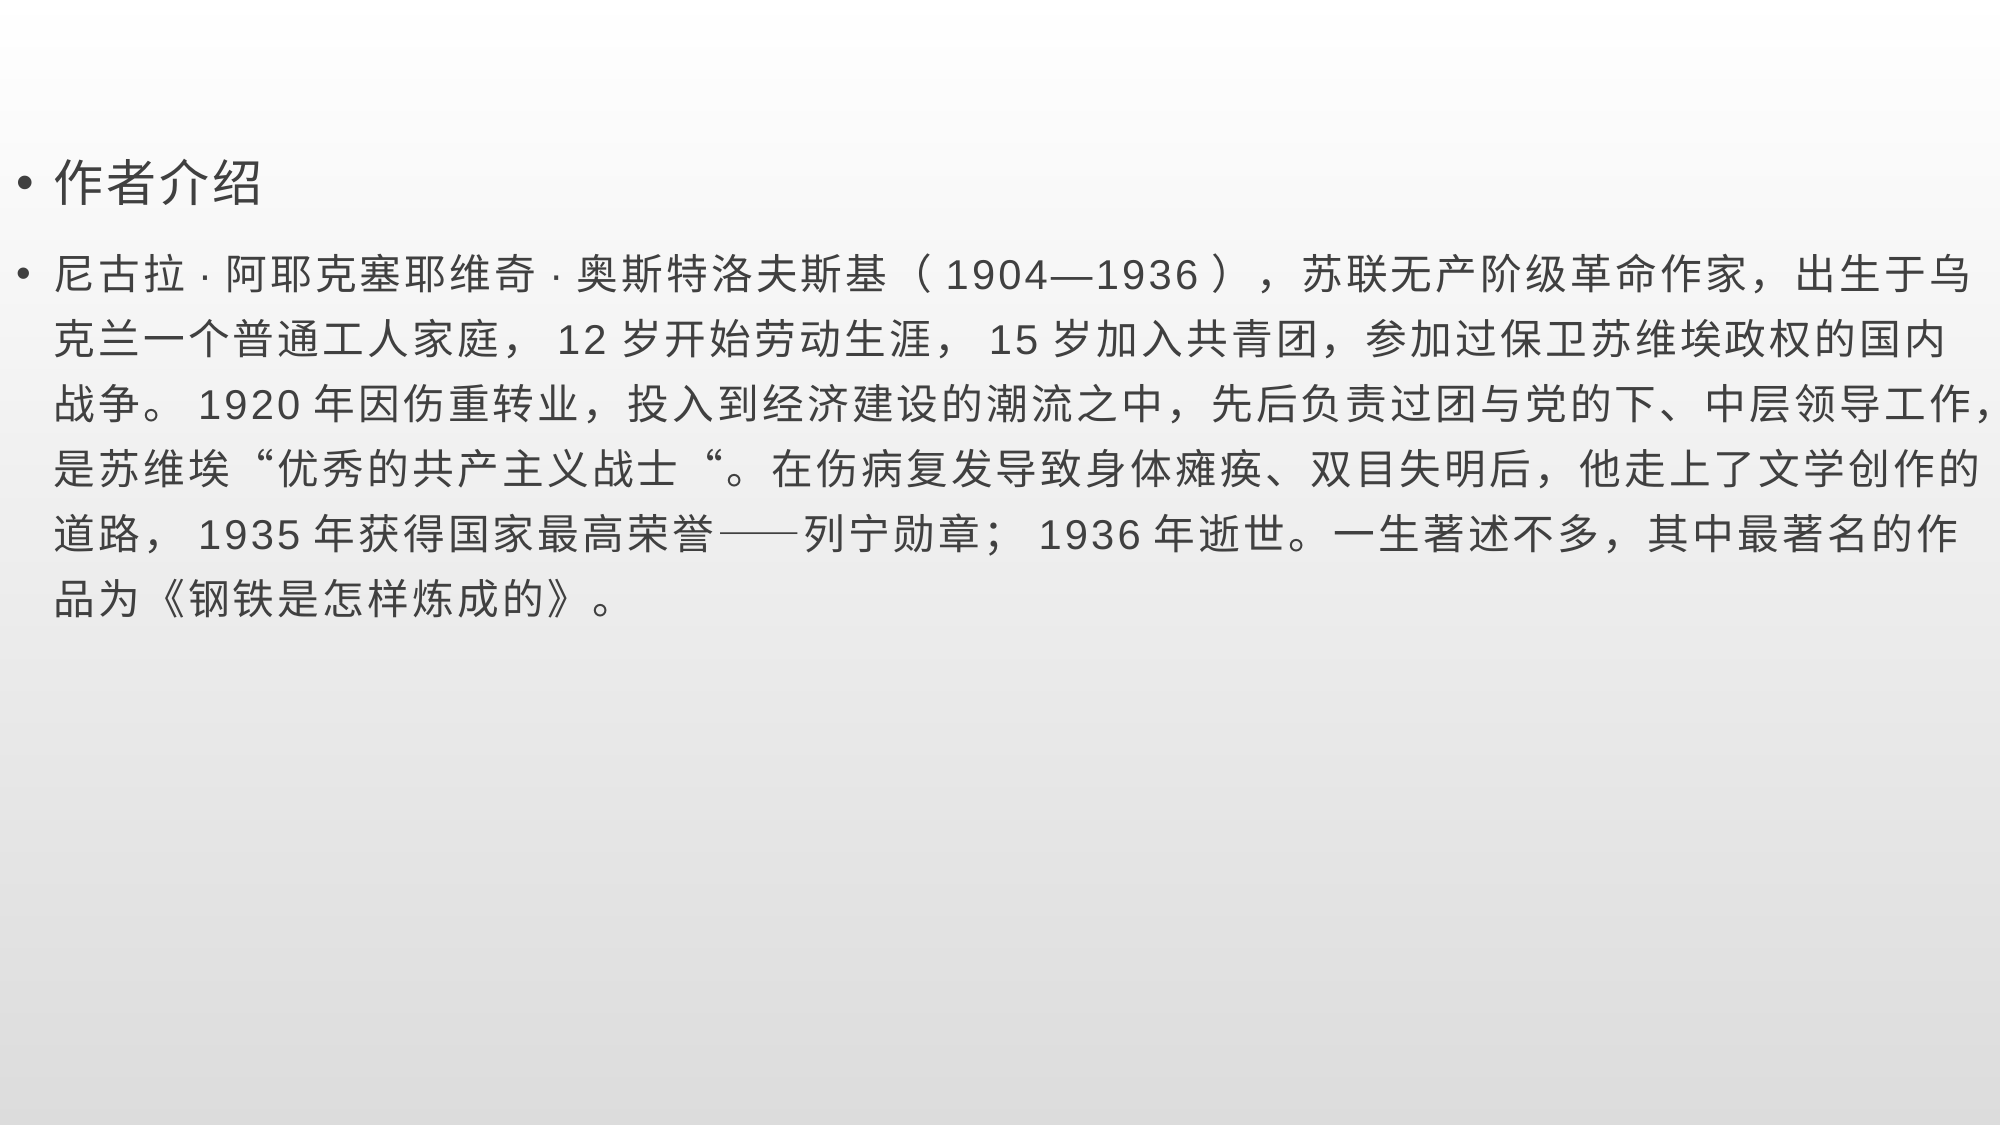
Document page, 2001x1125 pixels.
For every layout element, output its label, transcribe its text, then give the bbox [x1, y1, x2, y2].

list 作者介绍 尼古拉·阿耶克塞耶维奇·奥斯特洛夫斯基（1904—1936），苏联无产阶级革命作家，出生于乌克兰一个普通工人家庭，12岁开始劳动生涯，15岁加入共青团，参加过保卫苏维埃政权的国内战争。1920年因伤重转业，投入到经济建设的潮流之中，先后负责过团与党的下、中层领导工作，是苏维埃“优秀的共产主义战士“。在伤病复发导致身体瘫痪、双目失明后，他走上了文学创作的道路，1935年获得国家最高荣誉——列宁勋章；1936年逝世。一生著述不多，其中最著名的作品为《钢铁是怎样炼成的》。 [0, 0, 2000, 1125]
